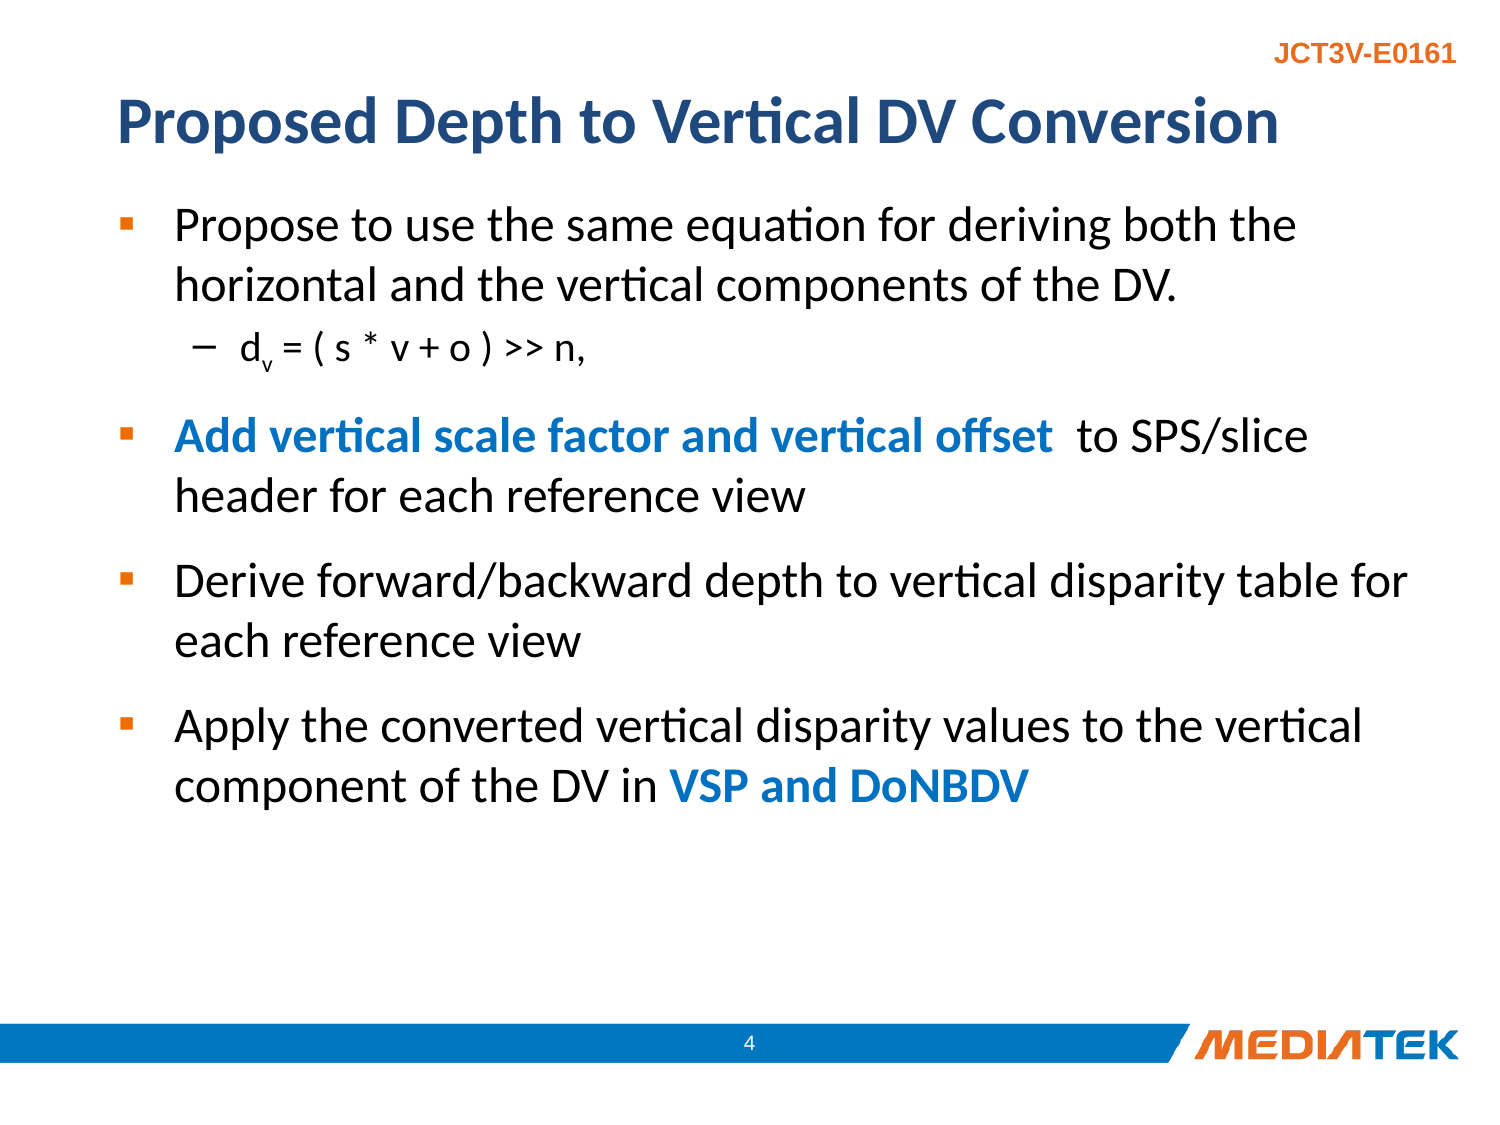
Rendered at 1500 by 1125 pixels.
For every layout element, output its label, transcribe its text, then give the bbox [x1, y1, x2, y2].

slide_number 3 [711, 1022, 789, 1090]
picture [789, 1023, 1459, 1063]
list Propose to use the same equation for deriving both the horizontal and the vertical components of the DV. dv = ( s * v + o ) >> n, Add vertical scale factor and vertical offset to SPS/slice header for each reference view Derive forward/backward depth to vertical disparity table for each reference view Apply the converted vertical disparity values to the vertical component of the DV in VSP and DoNBDV [102, 184, 1425, 998]
picture [0, 1023, 711, 1063]
title Proposed Depth to Vertical DV Conversion [101, 62, 1425, 172]
